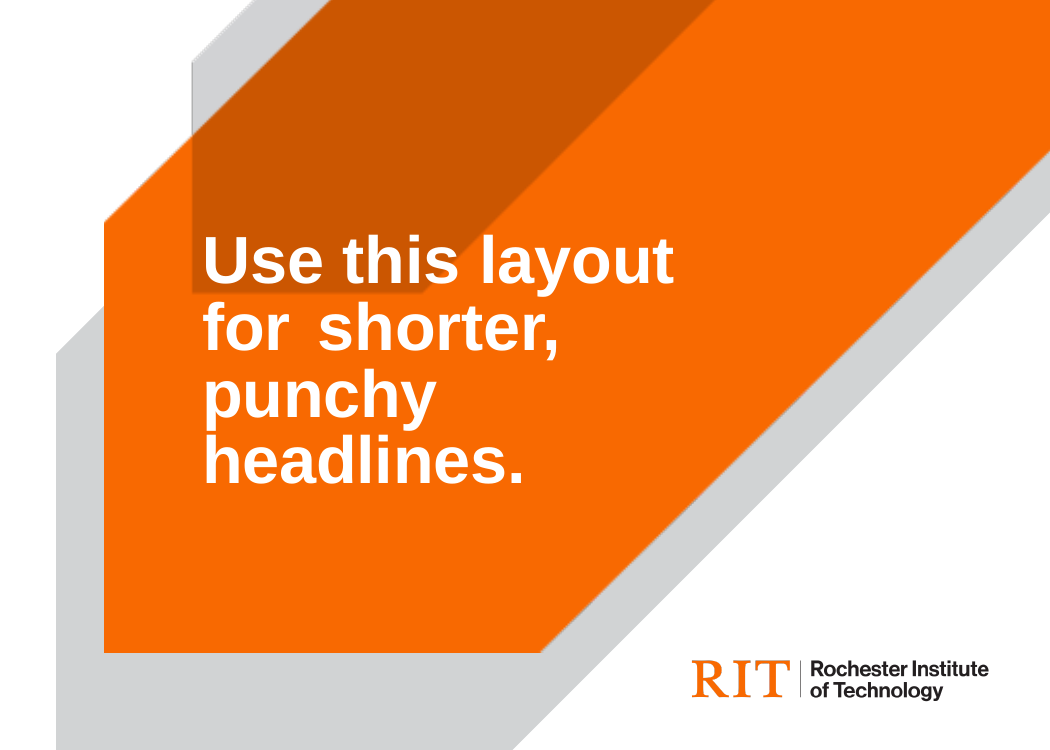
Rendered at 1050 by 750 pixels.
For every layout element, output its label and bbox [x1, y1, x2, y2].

picture [104, 0, 1050, 717]
text_box [56, 310, 603, 750]
